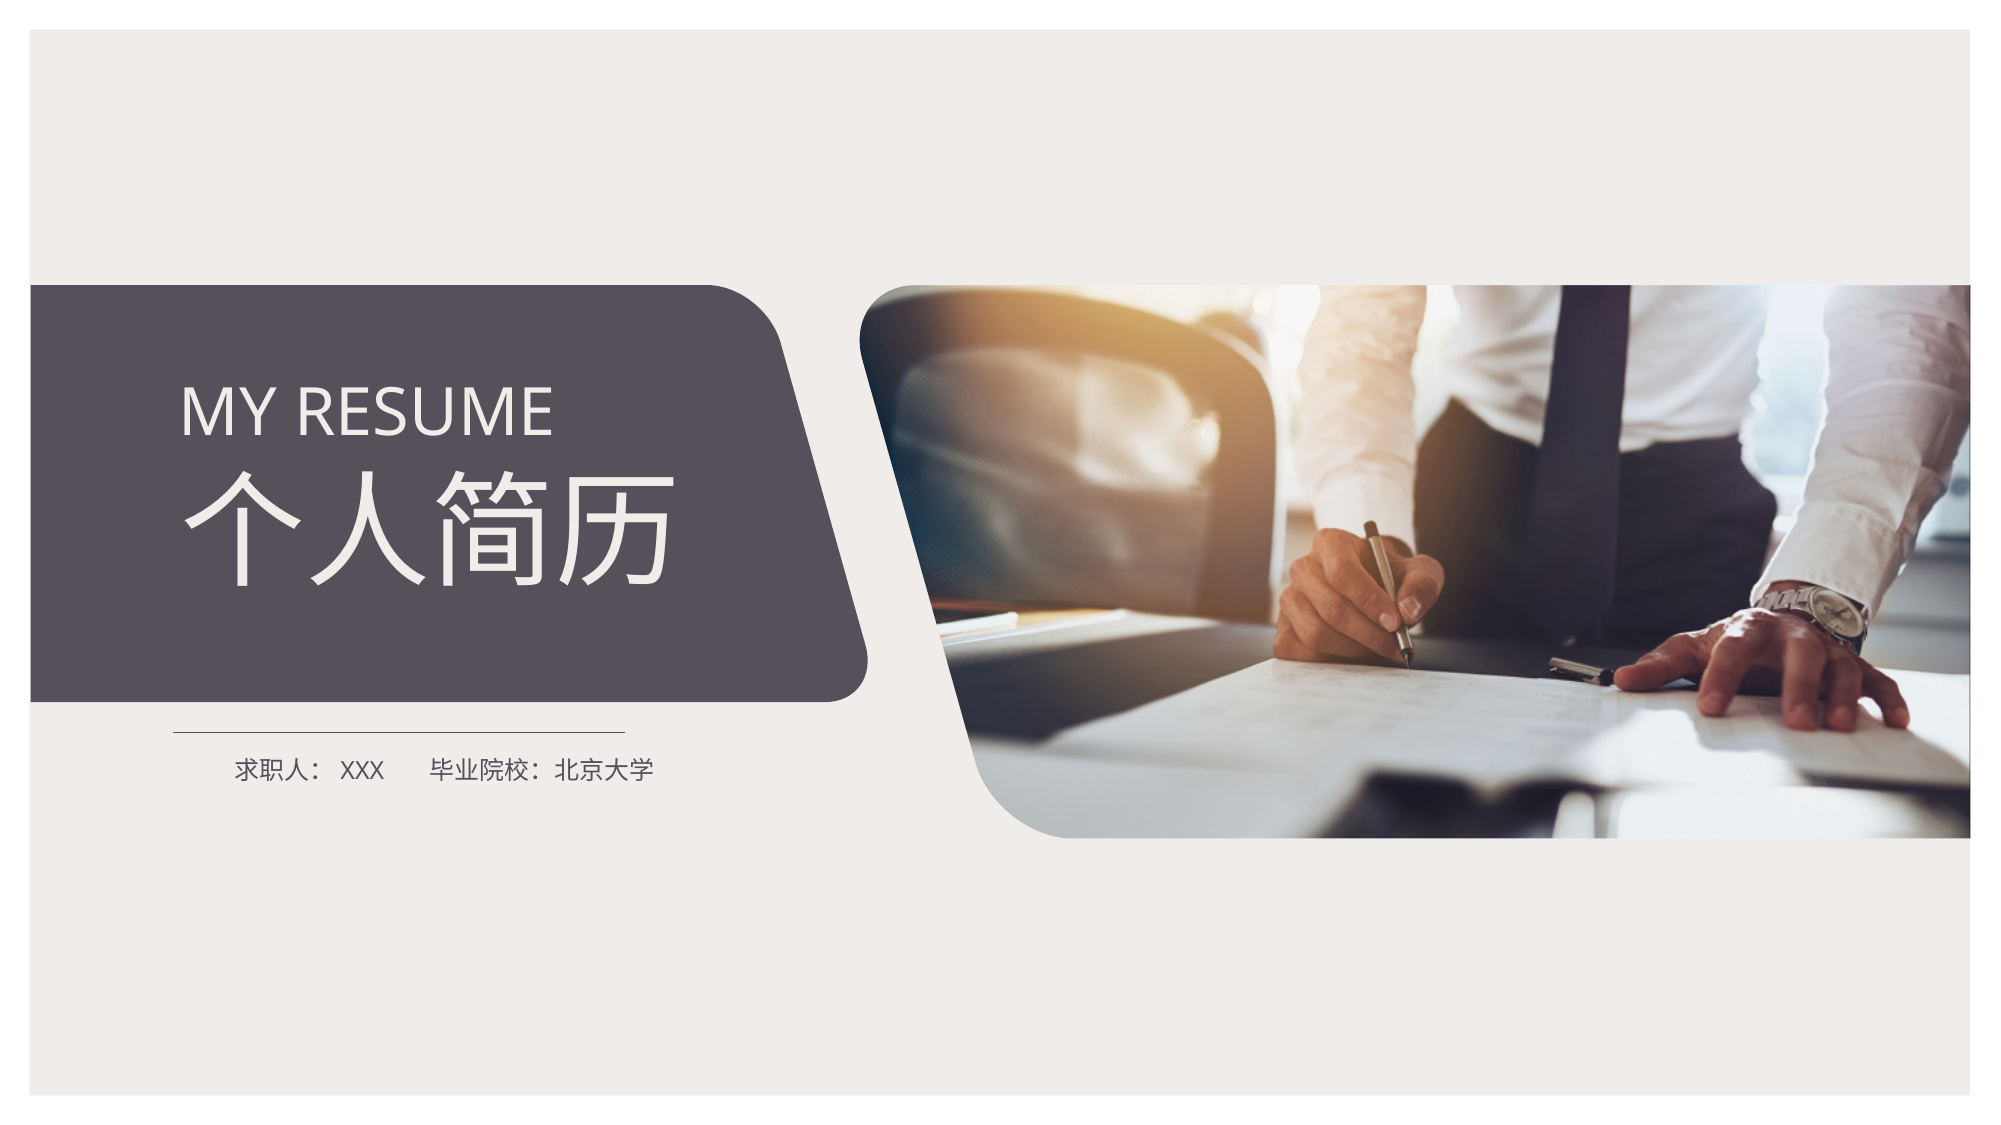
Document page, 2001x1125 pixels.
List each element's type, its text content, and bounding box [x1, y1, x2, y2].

text_box [30, 285, 868, 703]
text_box [859, 285, 1971, 839]
text_box MY RESUME [163, 361, 571, 457]
text_box 求职人：XXX 毕业院校：北京大学 [219, 732, 670, 792]
text_box 个人简历 [165, 444, 695, 609]
